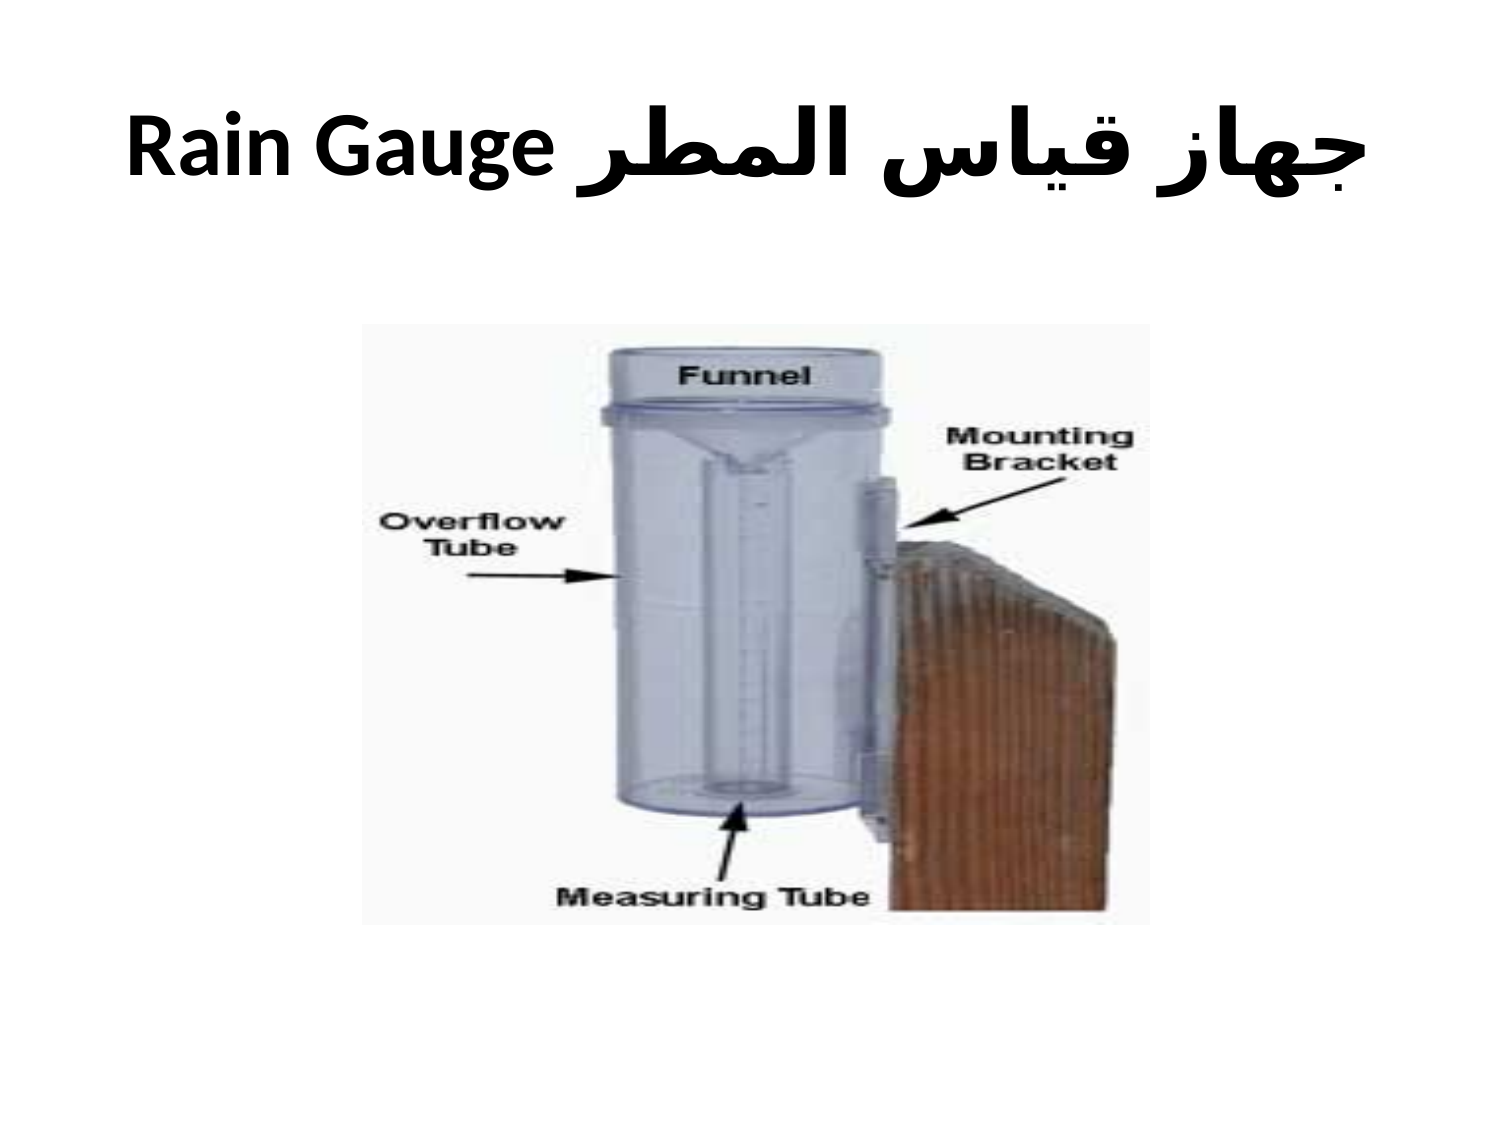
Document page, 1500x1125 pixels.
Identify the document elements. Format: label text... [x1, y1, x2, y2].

title جهاز قياس المطر Rain Gauge [75, 45, 1425, 233]
picture [362, 324, 1151, 926]
